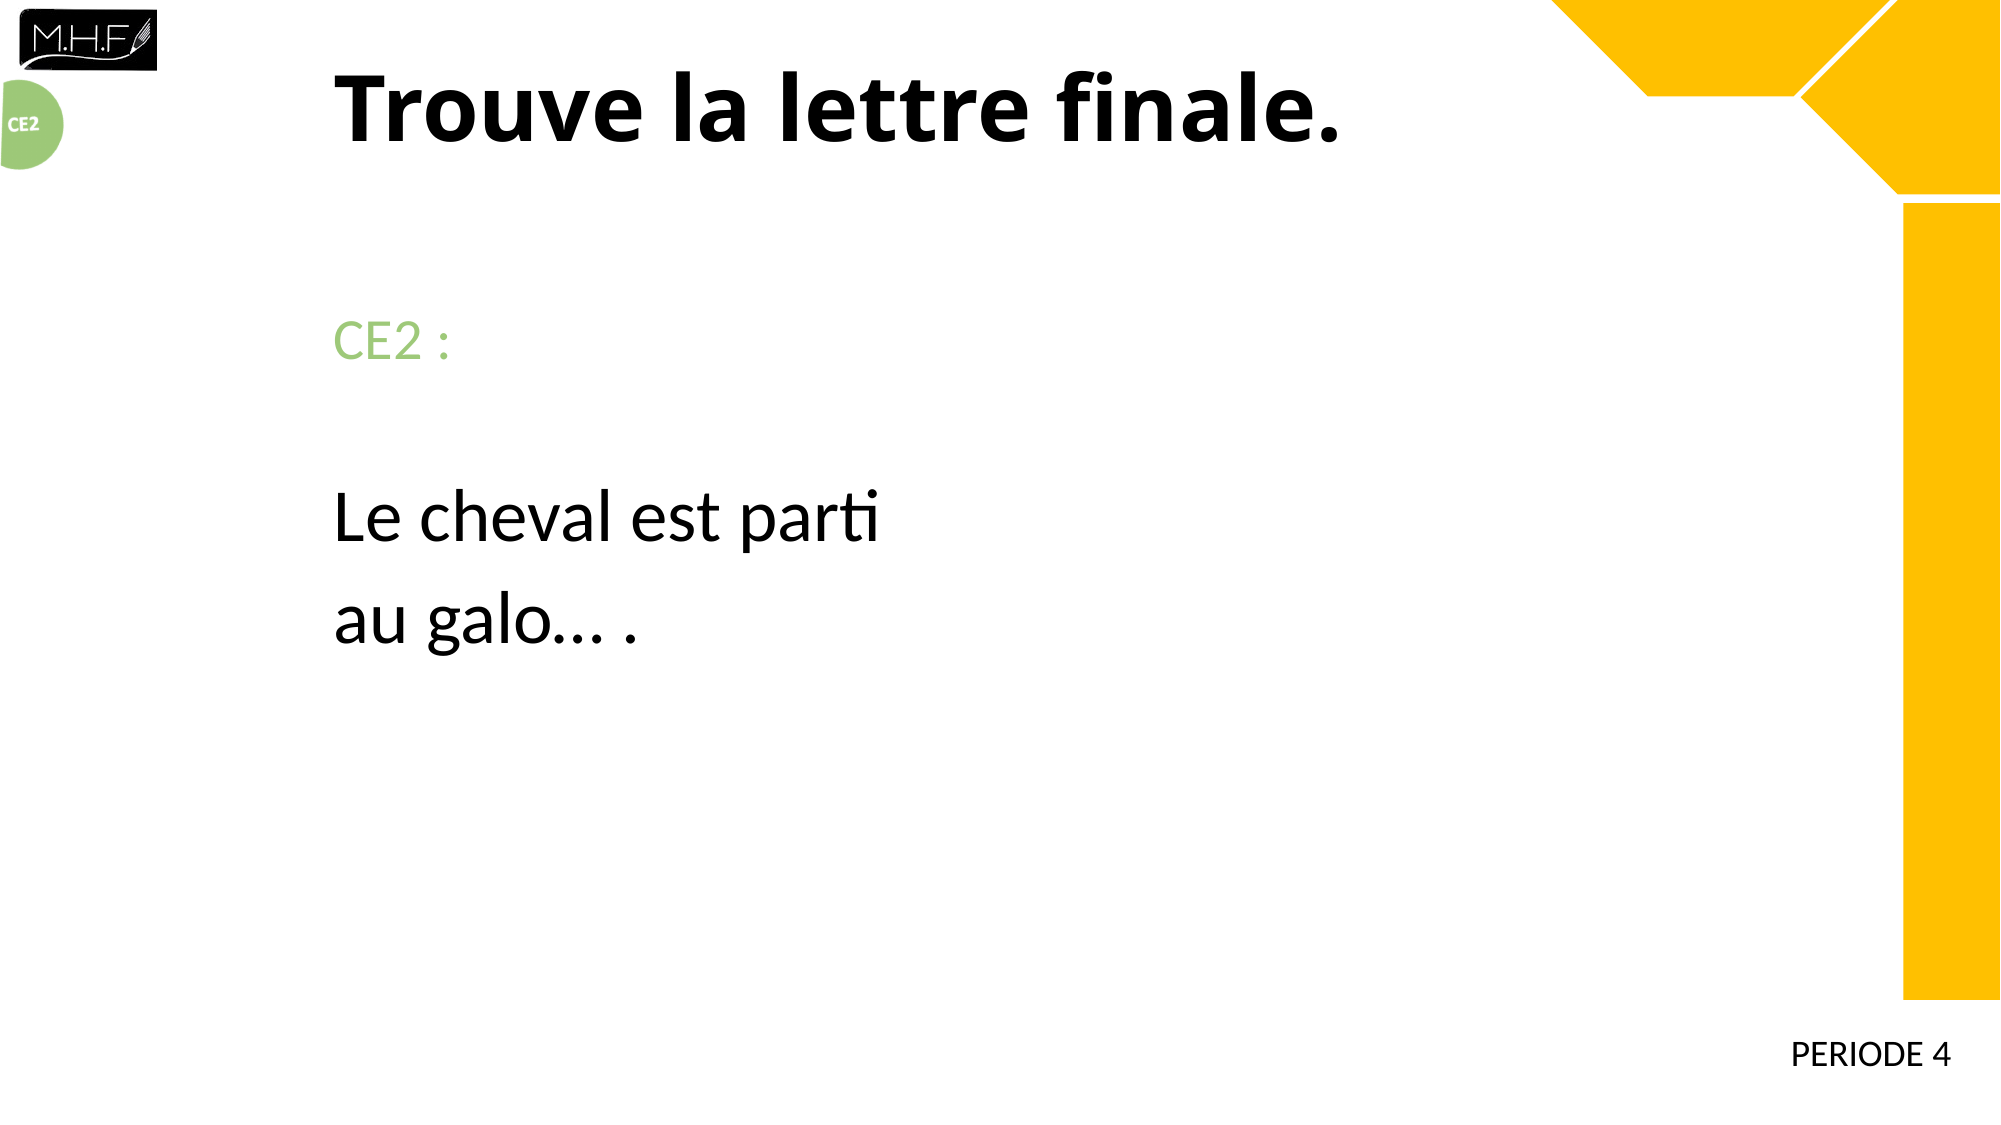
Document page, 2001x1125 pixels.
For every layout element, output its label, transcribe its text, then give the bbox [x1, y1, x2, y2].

text_box PERIODE 4 [1362, 1021, 1967, 1125]
text_box [1549, 0, 1892, 98]
picture [0, 7, 157, 208]
text_box [1799, 0, 2000, 196]
text_box [1902, 202, 2000, 1001]
title Trouve la lettre finale. [318, 3, 1865, 221]
text_box CE2 : Le cheval est parti au galo… . [318, 301, 1201, 1016]
